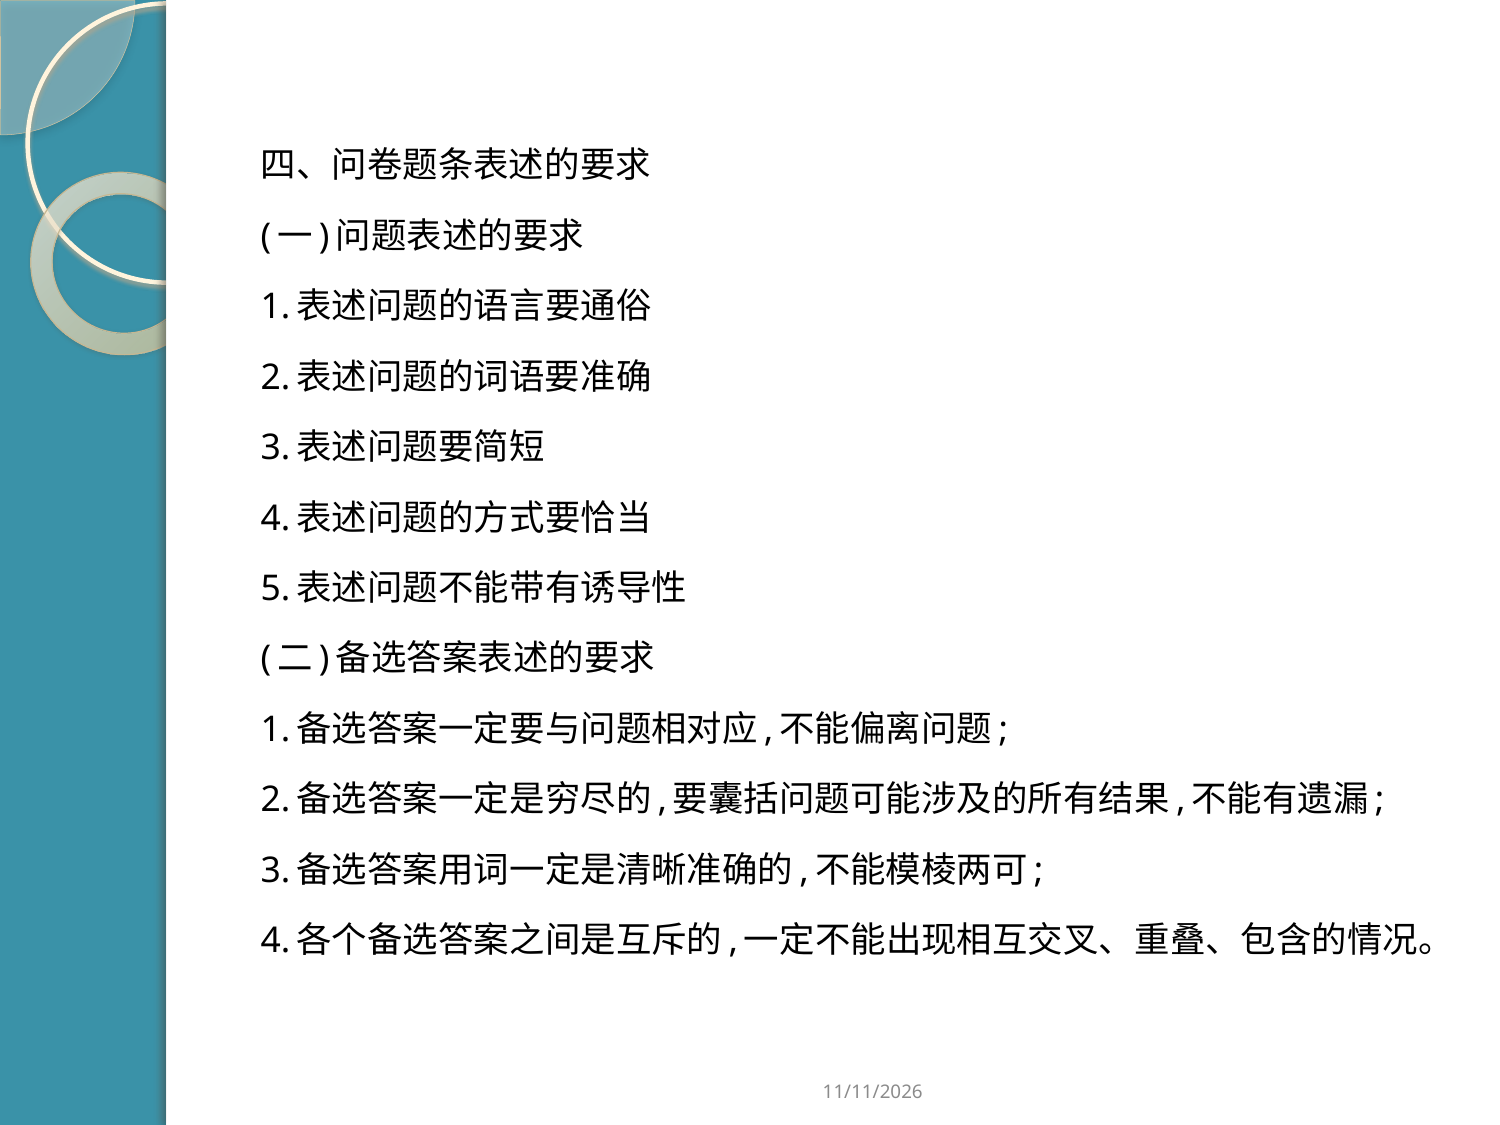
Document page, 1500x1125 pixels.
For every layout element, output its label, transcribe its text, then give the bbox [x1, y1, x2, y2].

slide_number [587, 1034, 938, 1113]
list 四、问卷题条表述的要求 (一)问题表述的要求 1.表述问题的语言要通俗 2.表述问题的词语要准确 3.表述问题要简短 4.表述问题的方式要恰当 5.表述问题不能带有诱导性 (二)备选答案表述的要求 1.备选答案一定要与问题相对应,不能偏离问题; 2.备选答案一定是穷尽的,要囊括问题可能涉及的所有结果,不能有遗漏; 3.备选答案用词一定是清晰准确的,不能模棱两可; 4.各个备选答案之间是互斥的,一定不能出现相互交叉、重叠、包含的情况。 [235, 113, 1466, 1025]
